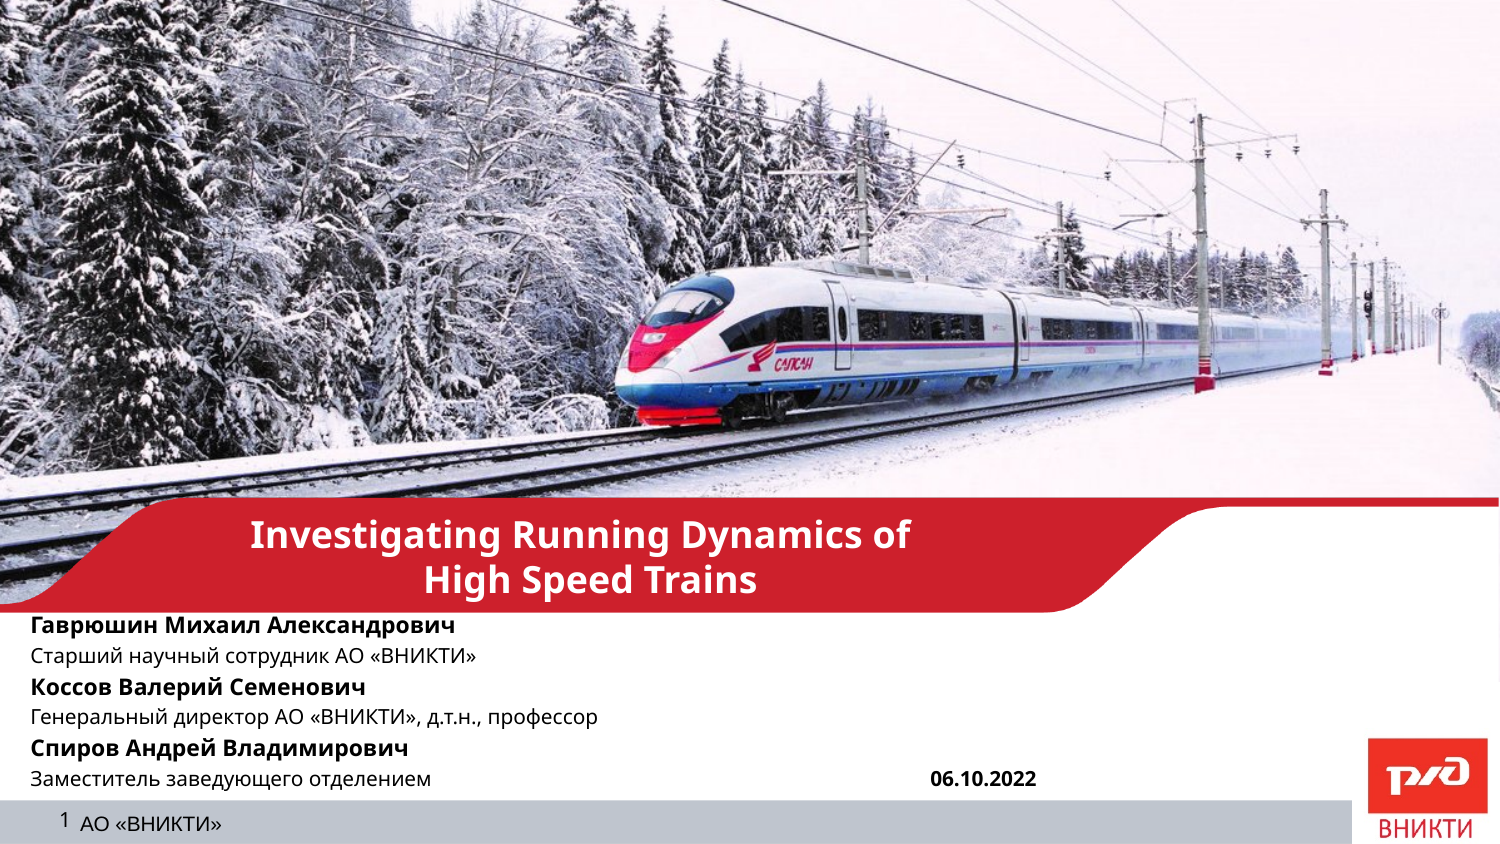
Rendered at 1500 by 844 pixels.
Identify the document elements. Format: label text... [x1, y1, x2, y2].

picture [1352, 728, 1500, 844]
text_box Гаврюшин Михаил Александрович Старший научный сотрудник АО «ВНИКТИ» Коссов Валерий Семенович Генеральный директор АО «ВНИКТИ», д.т.н., профессор Спиров Андрей Владимирович Заместитель заведующего отделением 06.10.2022 [17, 715, 1140, 800]
picture [0, 0, 1500, 706]
